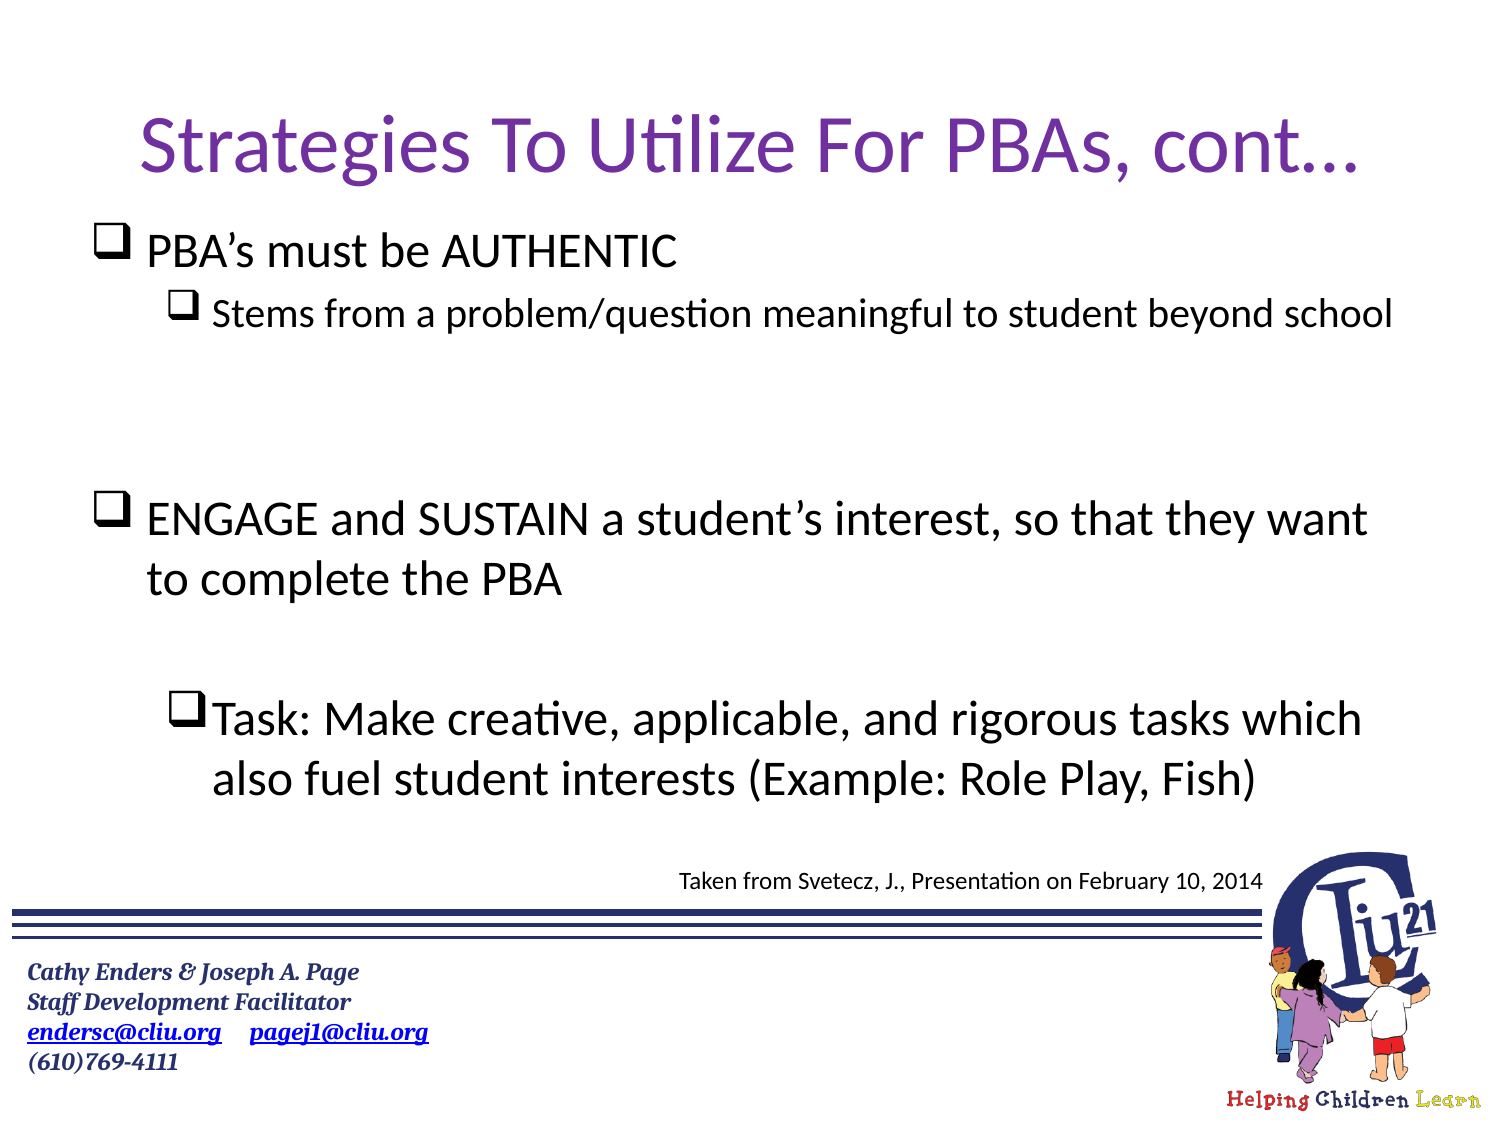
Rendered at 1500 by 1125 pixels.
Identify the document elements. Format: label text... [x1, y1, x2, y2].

list PBA’s must be AUTHENTIC Stems from a problem/question meaningful to student beyond school ENGAGE and SUSTAIN a student’s interest, so that they want to complete the PBA Task: Make creative, applicable, and rigorous tasks which also fuel student interests (Example: Role Play, Fish) [75, 209, 1425, 835]
title Strategies To Utilize For PBAs, cont… [75, 45, 1425, 209]
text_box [12, 837, 1500, 1121]
